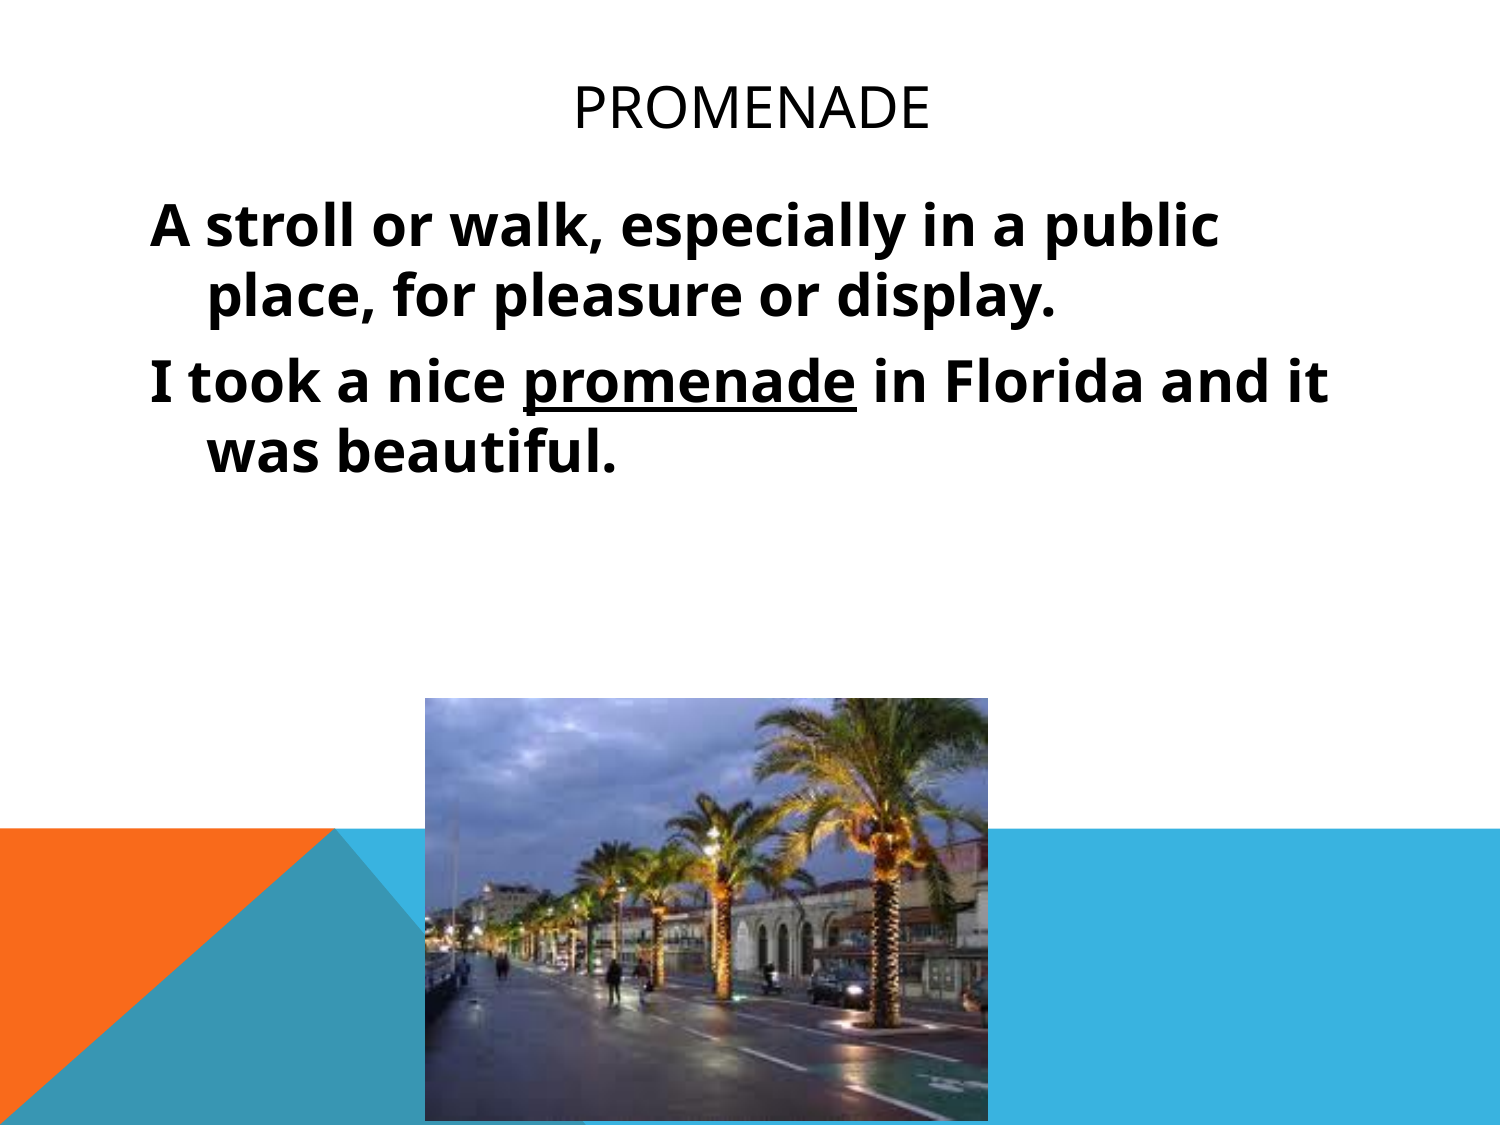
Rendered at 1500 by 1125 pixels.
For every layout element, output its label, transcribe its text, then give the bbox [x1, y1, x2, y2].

title promenade [135, 60, 1369, 150]
list A stroll or walk, especially in a public place, for pleasure or display. I took a nice promenade in Florida and it was beautiful. [135, 180, 1369, 768]
picture [424, 698, 988, 1121]
